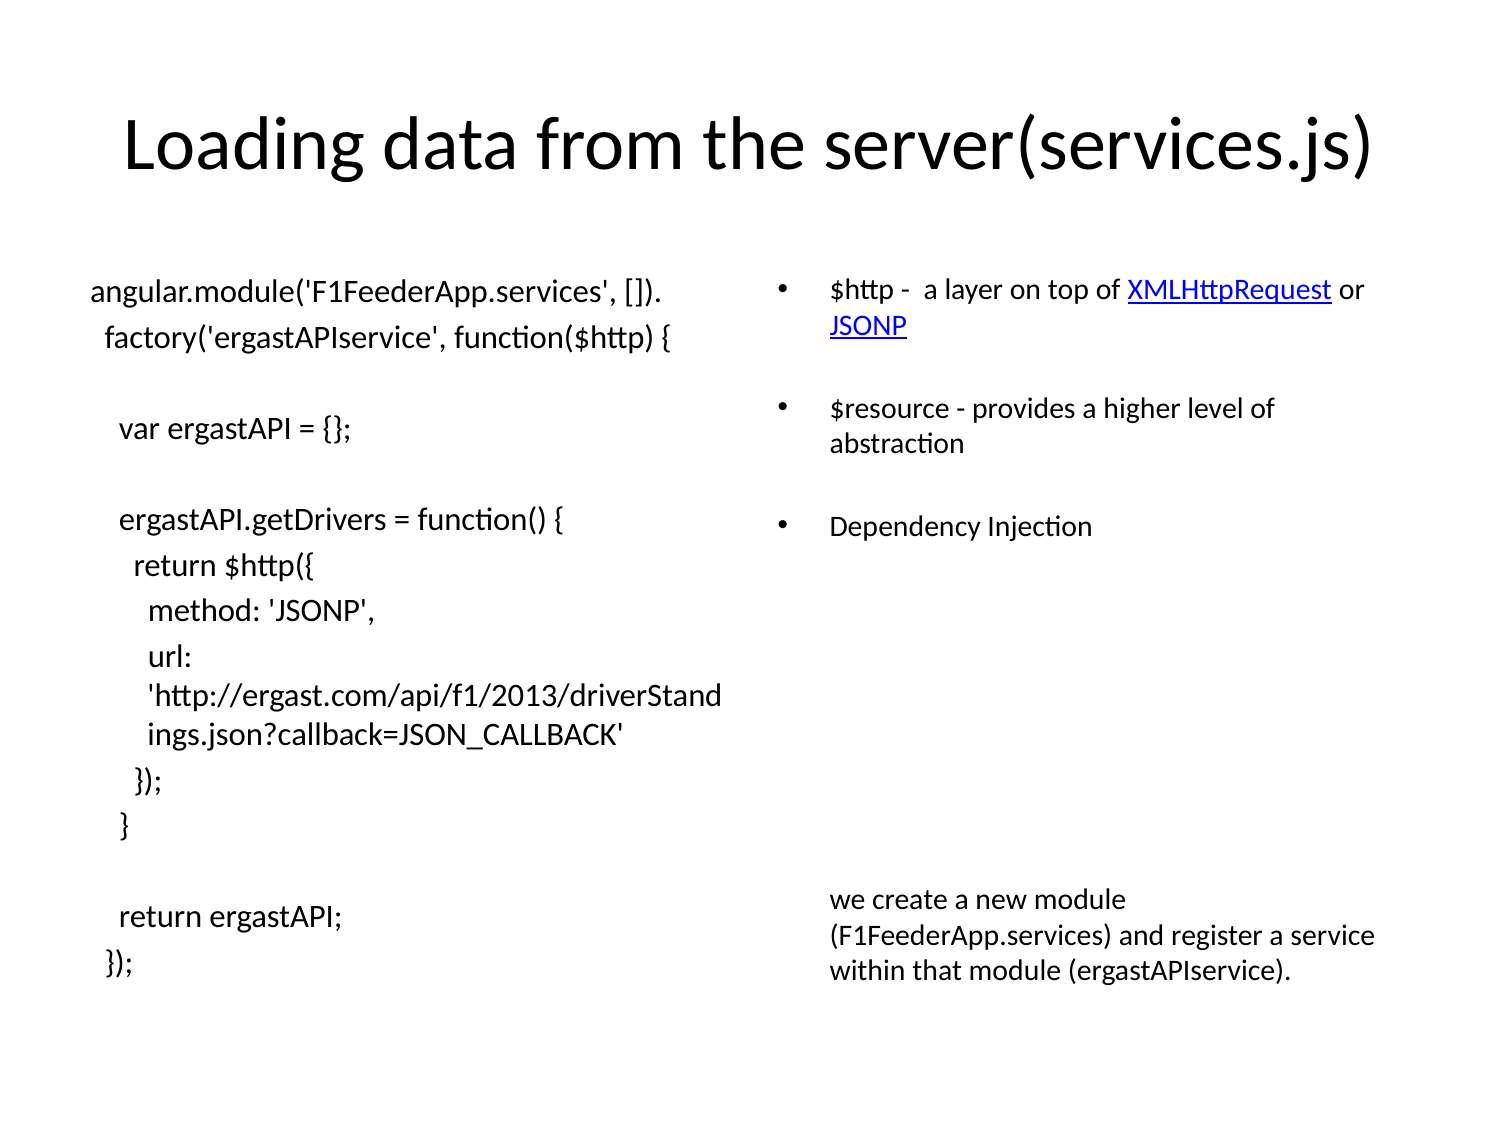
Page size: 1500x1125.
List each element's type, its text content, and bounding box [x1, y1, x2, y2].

list angular.module('F1FeederApp.services', []). factory('ergastAPIservice', function($http) { var ergastAPI = {}; ergastAPI.getDrivers = function() { return $http({ method: 'JSONP', url: 'http://ergast.com/api/f1/2013/driverStandings.json?callback=JSON_CALLBACK' }); } return ergastAPI; }); [75, 262, 738, 1005]
title Loading data from the server(services.js) [75, 45, 1425, 233]
list $http - a layer on top of XMLHttpRequest or JSONP $resource - provides a higher level of abstraction Dependency Injection we create a new module (F1FeederApp.services) and register a service within that module (ergastAPIservice). [762, 262, 1425, 1005]
